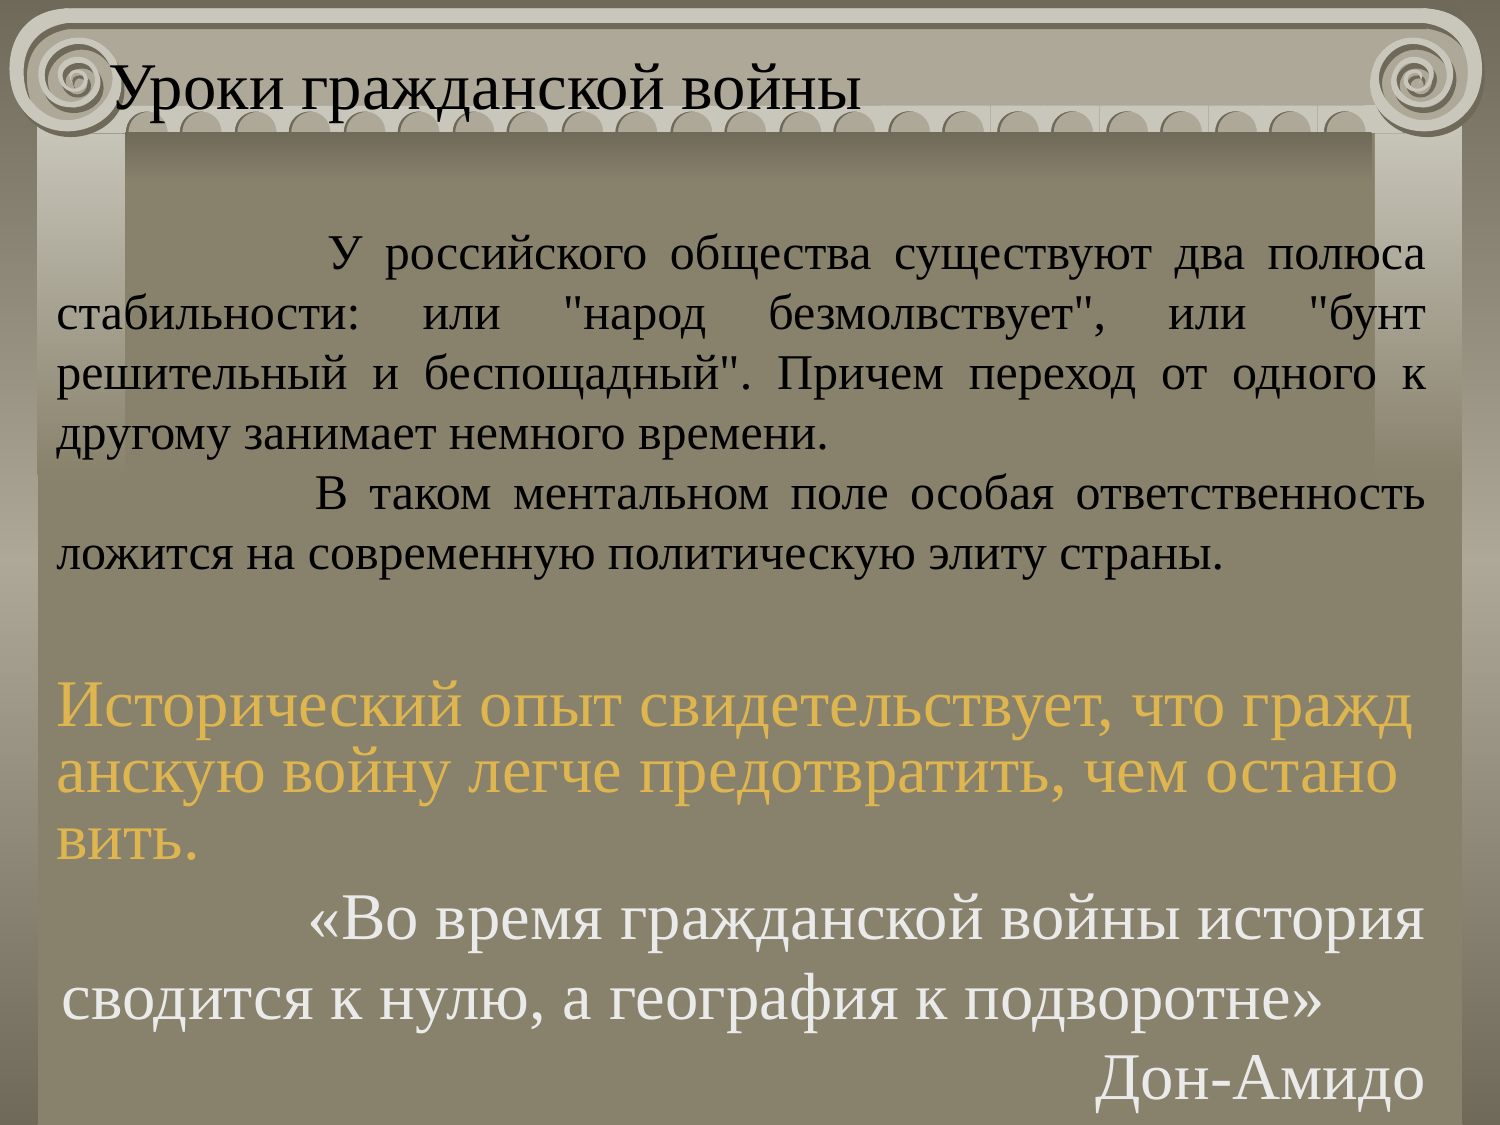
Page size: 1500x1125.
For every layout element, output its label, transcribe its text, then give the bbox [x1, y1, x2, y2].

text_box У российского общества существуют два полюса стабильности: или "народ безмолвствует", или "бунт решительный и беспощадный". Причем переход от одного к другому занимает немного времени. В таком ментальном поле особая ответственность ложится на современную политическую элиту страны. Исторический опыт свидетельствует, что гражданскую войну легче предотвратить, чем остановить. «Во время гражданской войны история сводится к нулю, а география к подворотне» Дон-Амидо [41, 212, 1442, 987]
text_box Уроки гражданской войны [93, 35, 896, 130]
